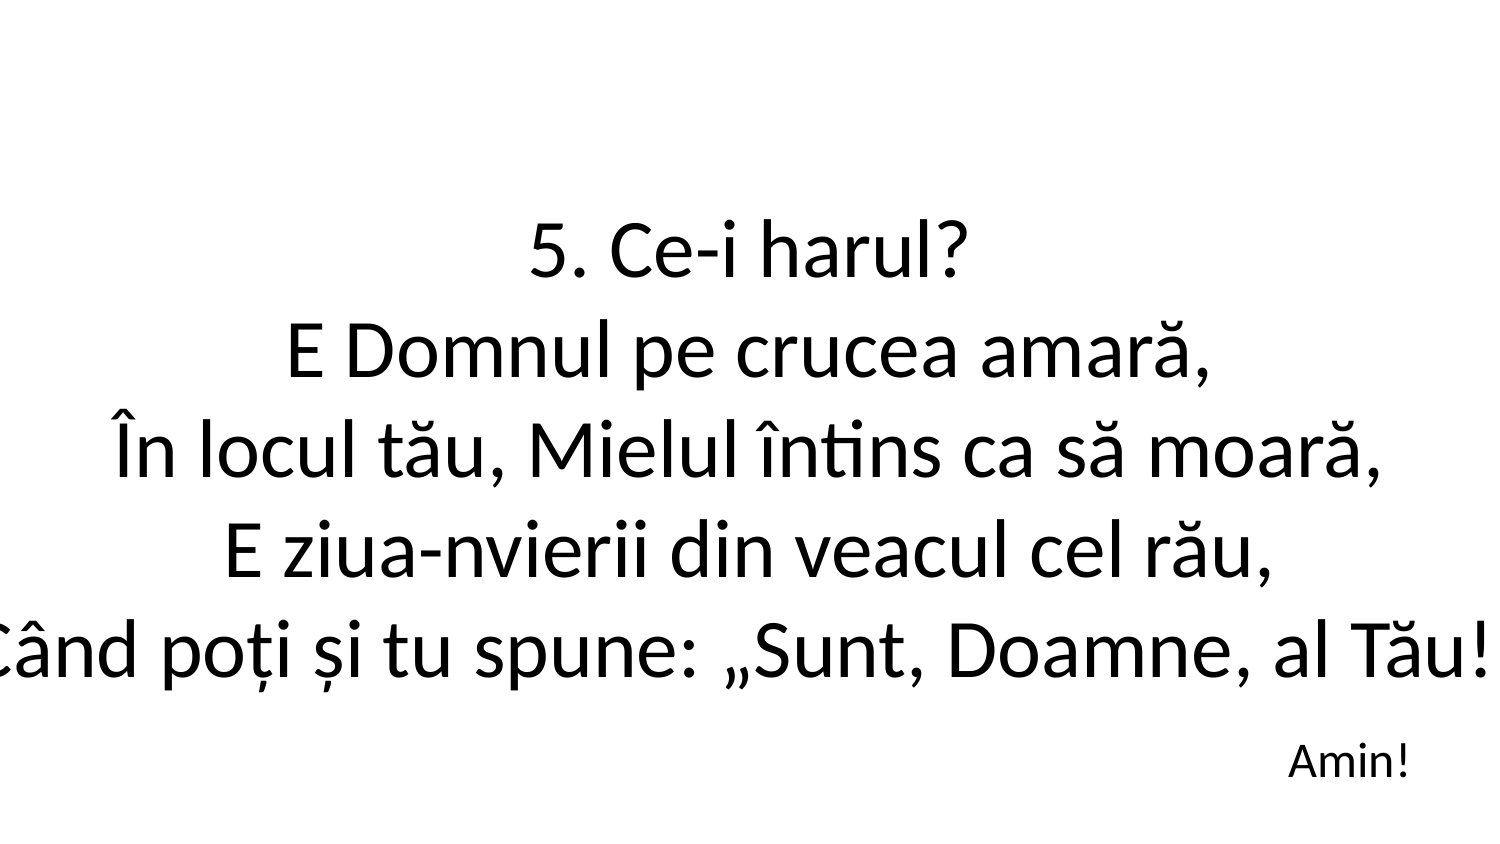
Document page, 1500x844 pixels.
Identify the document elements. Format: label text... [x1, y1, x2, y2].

text_box 5. Ce­-i harul? E Domnul pe crucea amară, În locul tău, Mielul întins ca să moară, E ziua-nvierii din veacul cel rău, Când poți și tu spune: „Sunt, Doamne, al Tău!” [0, 142, 1500, 702]
text_box Amin! [1273, 674, 1427, 795]
